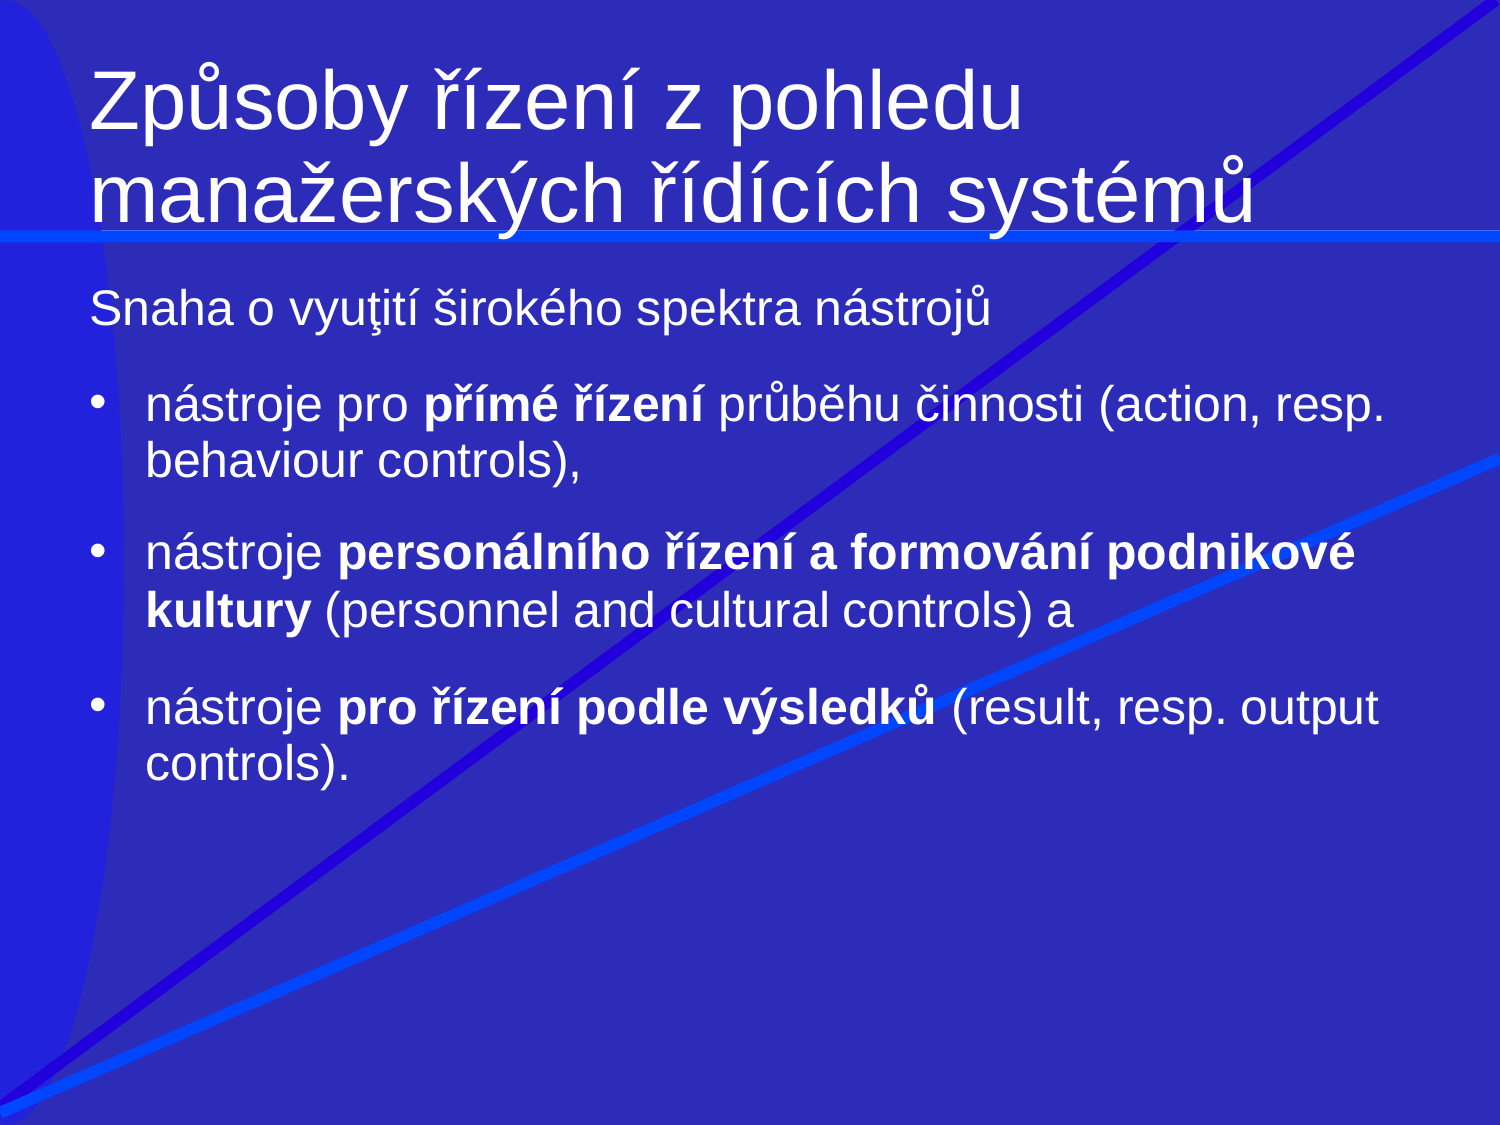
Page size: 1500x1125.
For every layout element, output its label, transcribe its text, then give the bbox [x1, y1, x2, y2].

text_box Snaha o vyuţití širokého spektra nástrojů nástroje pro přímé řízení průběhu činnosti (action, resp. behaviour controls), nástroje personálního řízení a formování podnikové kultury (personnel and cultural controls) a nástroje pro řízení podle výsledků (result, resp. output controls). [87, 275, 1391, 791]
title Způsoby řízení z pohledu manažerských řídících systémů [72, 43, 1428, 242]
